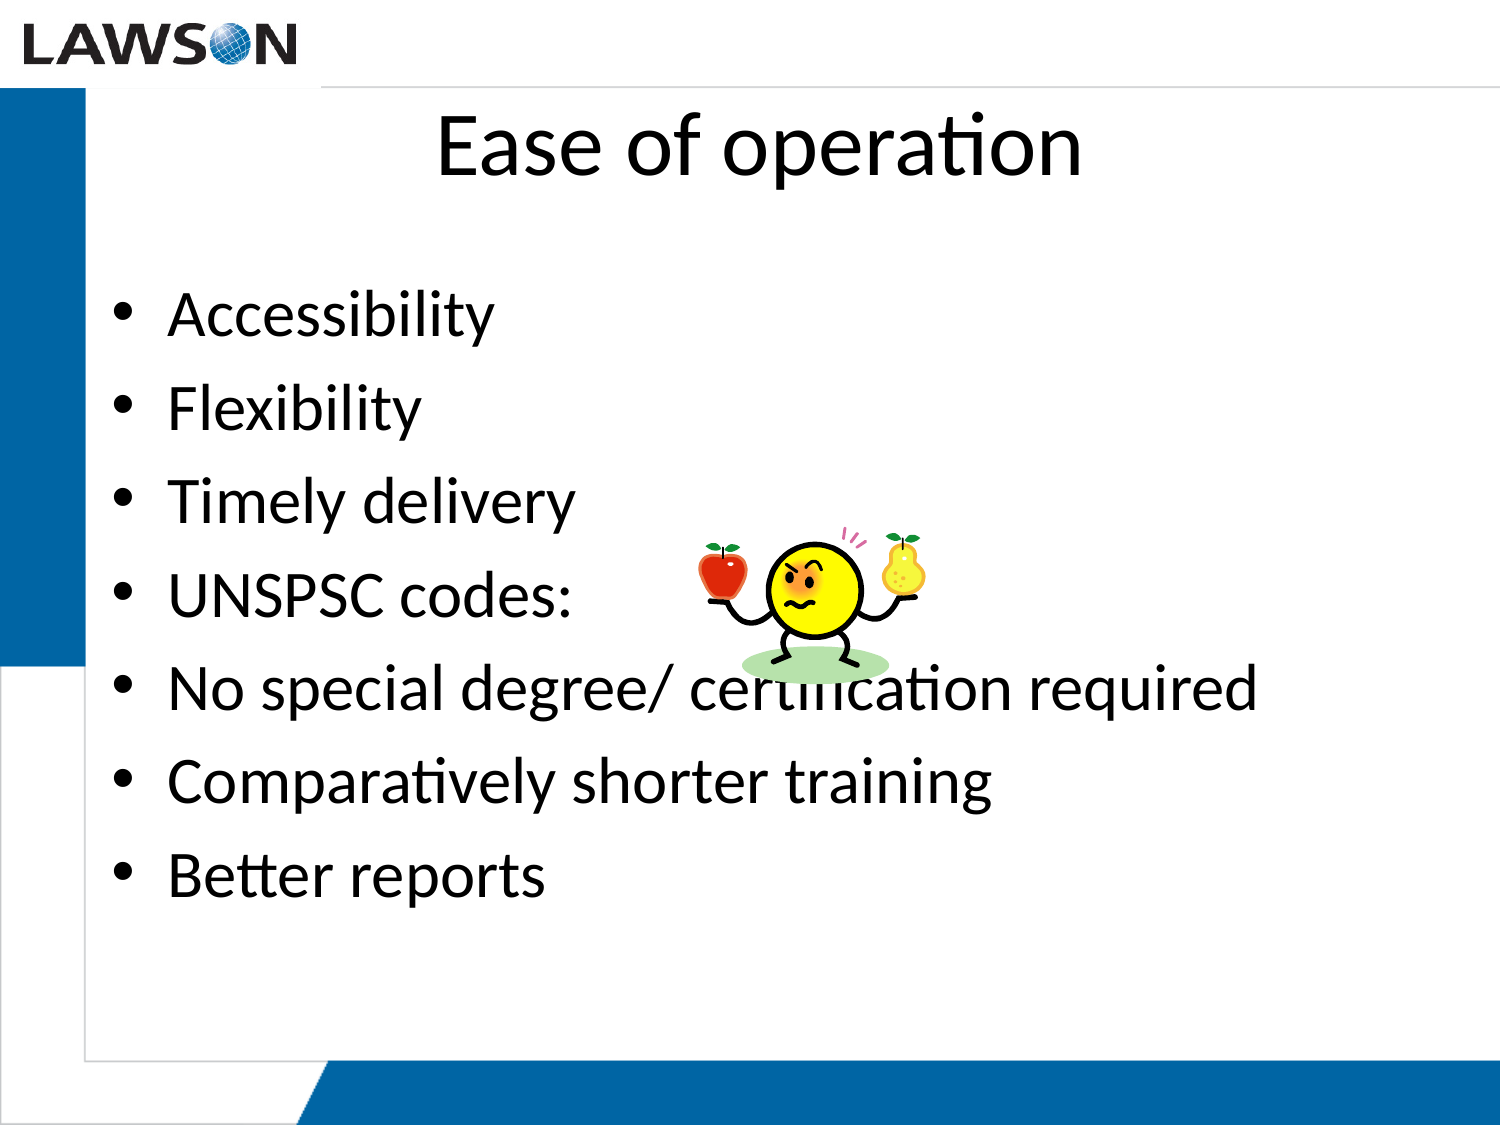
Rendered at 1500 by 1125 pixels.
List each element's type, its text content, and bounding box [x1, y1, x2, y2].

list Accessibility Flexibility Timely delivery UNSPSC codes: No special degree/ certification required Comparatively shorter training Better reports [96, 262, 1425, 1005]
picture [0, 0, 1500, 1125]
title Ease of operation [96, 45, 1425, 233]
